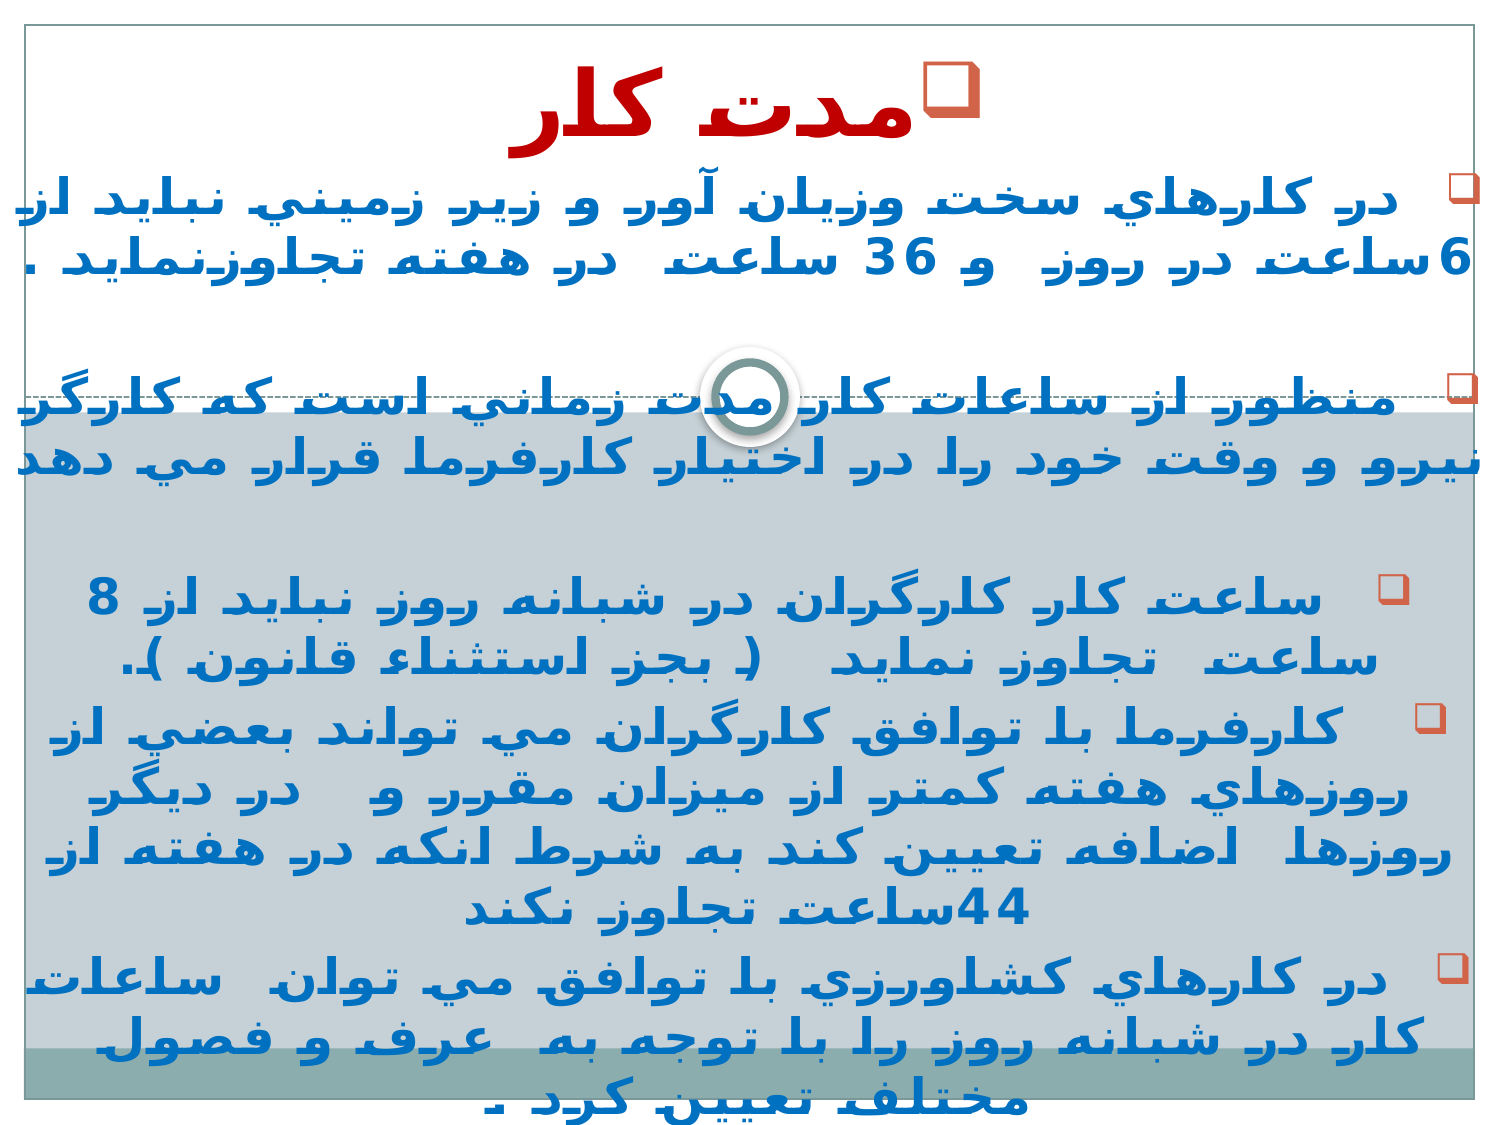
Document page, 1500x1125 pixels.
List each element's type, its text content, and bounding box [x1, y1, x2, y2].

subtitle مدت کار در كارهاي سخت وزيان آور و زير زميني نبايد از 6ساعت در روز و 36 ساعت در هفته تجاوزنمايد . منظور از ساعات كار مدت زماني است كه كارگر نيرو و وقت خود را در اختيار كارفرما قرار مي دهد ساعت كار كارگران در شبانه روز نبايد از 8 ساعت تجاوز نمايد ( بجز استثناء قانون ). كارفرما با توافق كارگران مي تواند بعضي از روزهاي هفته كمتر از ميزان مقرر و در ديگر روزها اضافه تعيين كند به شرط انكه در هفته از 44ساعت تجاوز نكند در كارهاي كشاورزي با توافق مي توان ساعات كار در شبانه روز را با توجه به عرف و فصول مختلف تعيين كرد . [0, 37, 1500, 1113]
